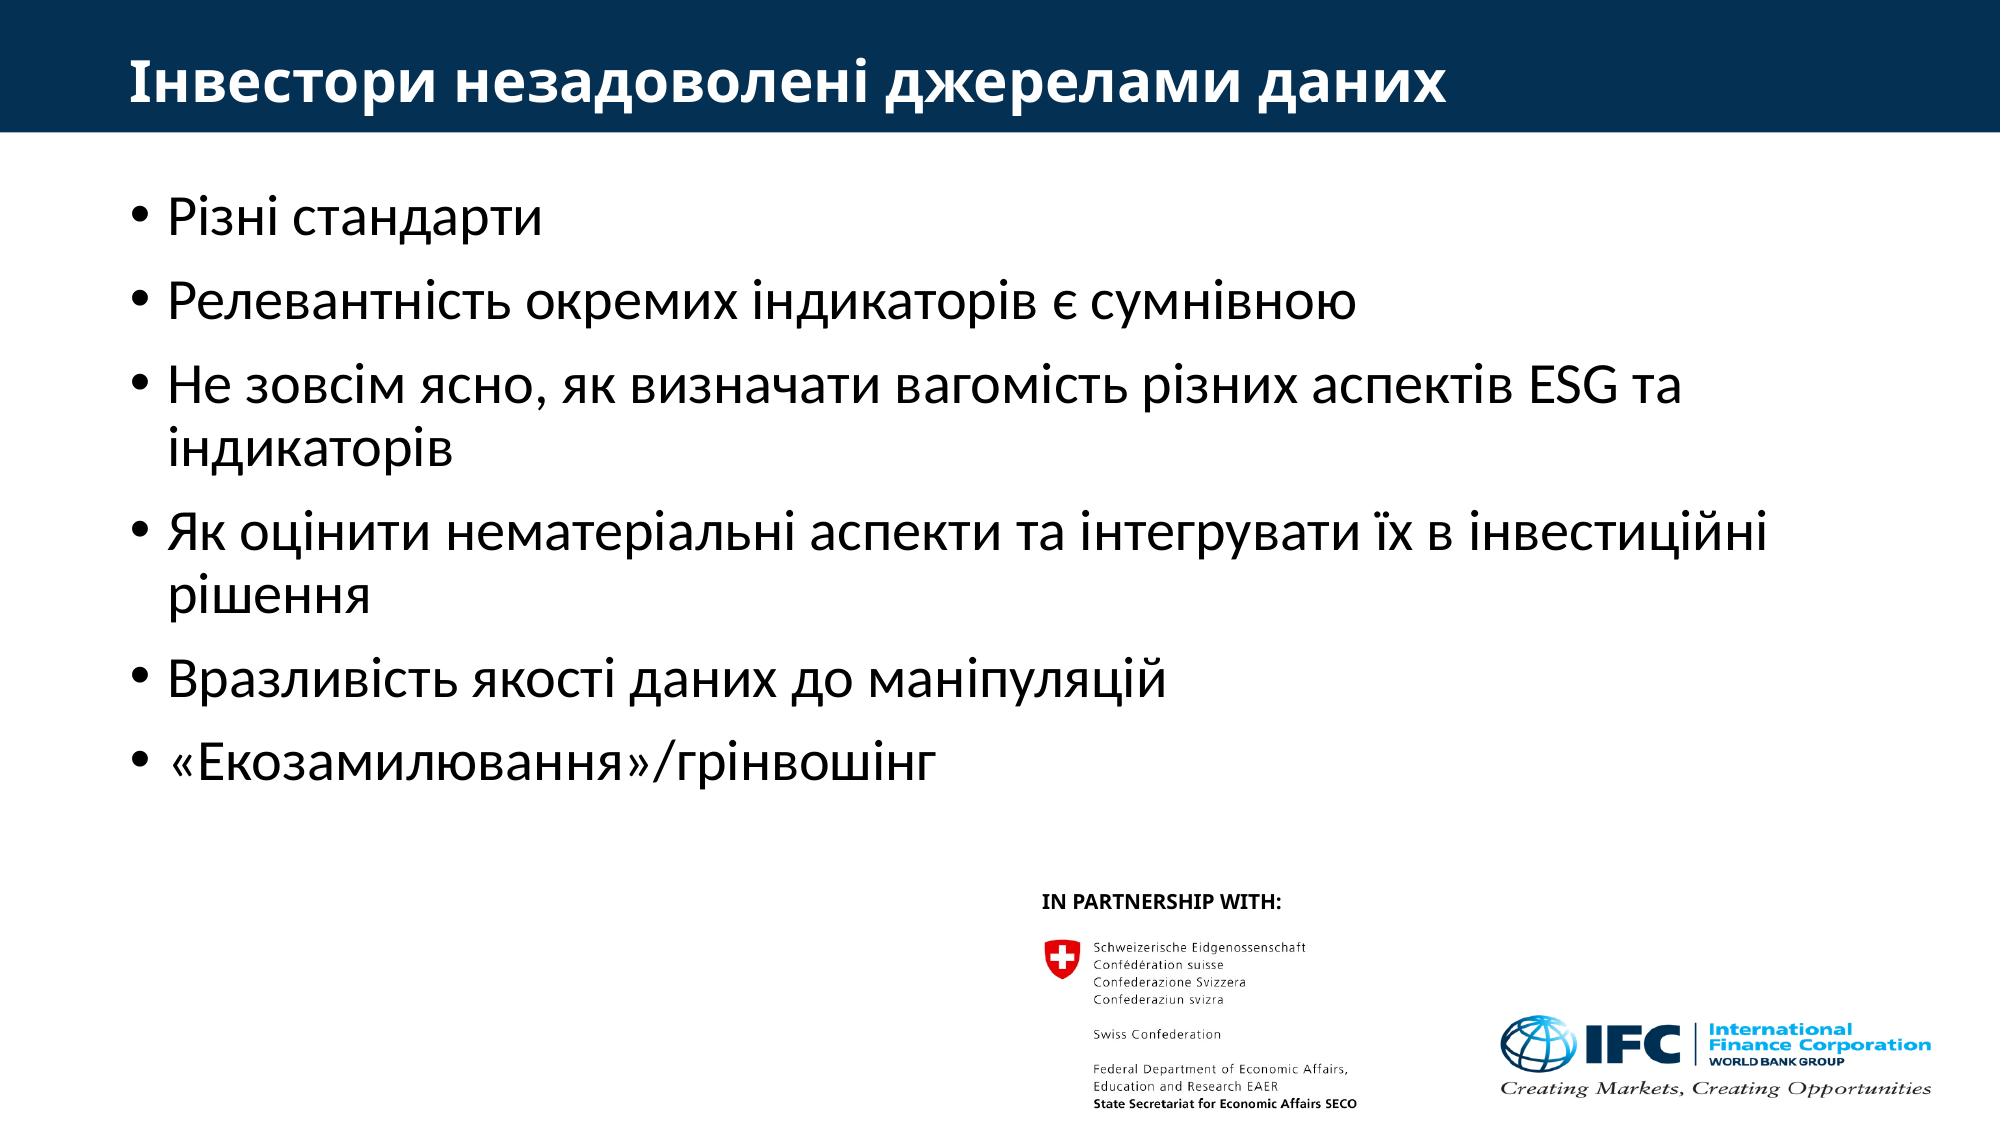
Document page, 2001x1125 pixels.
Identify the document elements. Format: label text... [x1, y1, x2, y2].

picture [1526, 1026, 1536, 1034]
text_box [1027, 881, 1526, 1111]
title Інвестори незадоволені джерелами даних [114, 49, 1890, 119]
list Різні стандарти Релевантність окремих індикаторів є сумнівною Не зовсім ясно, як визначати вагомість різних аспектів ESG та індикаторів Як оцінити нематеріальні аспекти та інтегрувати їх в інвестиційні рішення Вразливість якості даних до маніпуляцій «Екозамилювання»/грінвошінг [114, 178, 1840, 892]
picture [1526, 1015, 1931, 1098]
